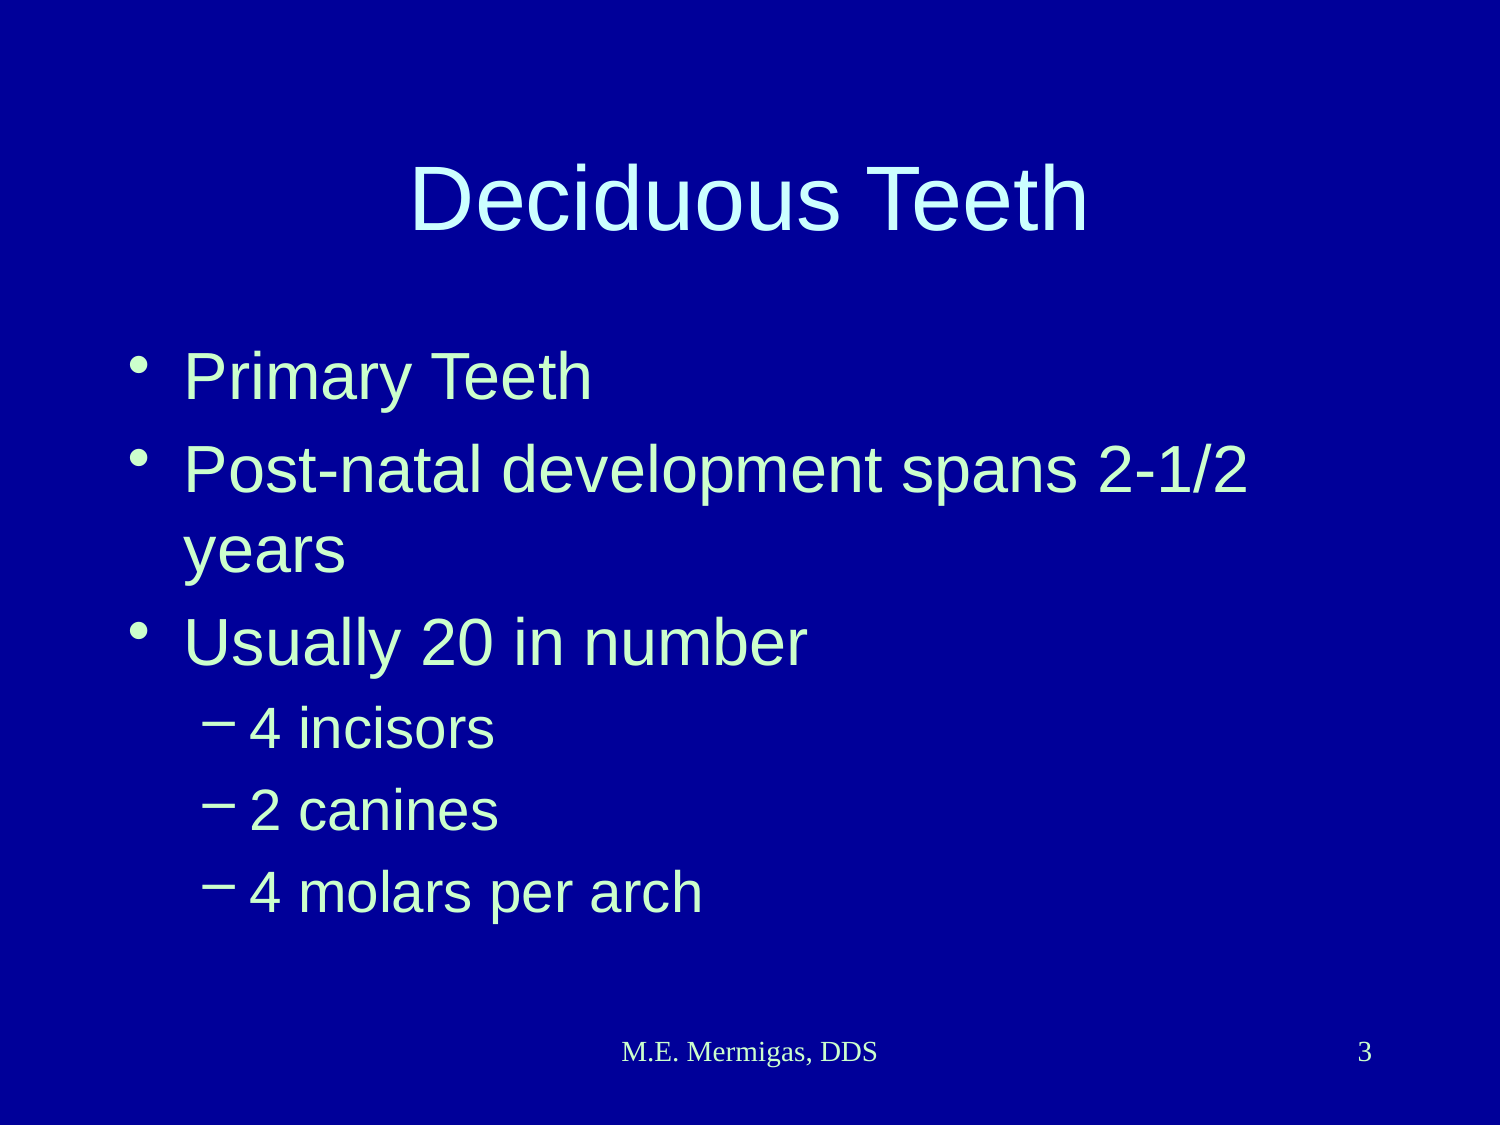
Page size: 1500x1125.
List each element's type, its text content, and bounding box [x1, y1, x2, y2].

list Primary Teeth Post-natal development spans 2-1/2 years Usually 20 in number 4 incisors 2 canines 4 molars per arch [112, 324, 1388, 1001]
footer M.E. Mermigas, DDS [512, 1024, 988, 1101]
slide_number 3 [1074, 1024, 1388, 1101]
title Deciduous Teeth [112, 99, 1388, 288]
